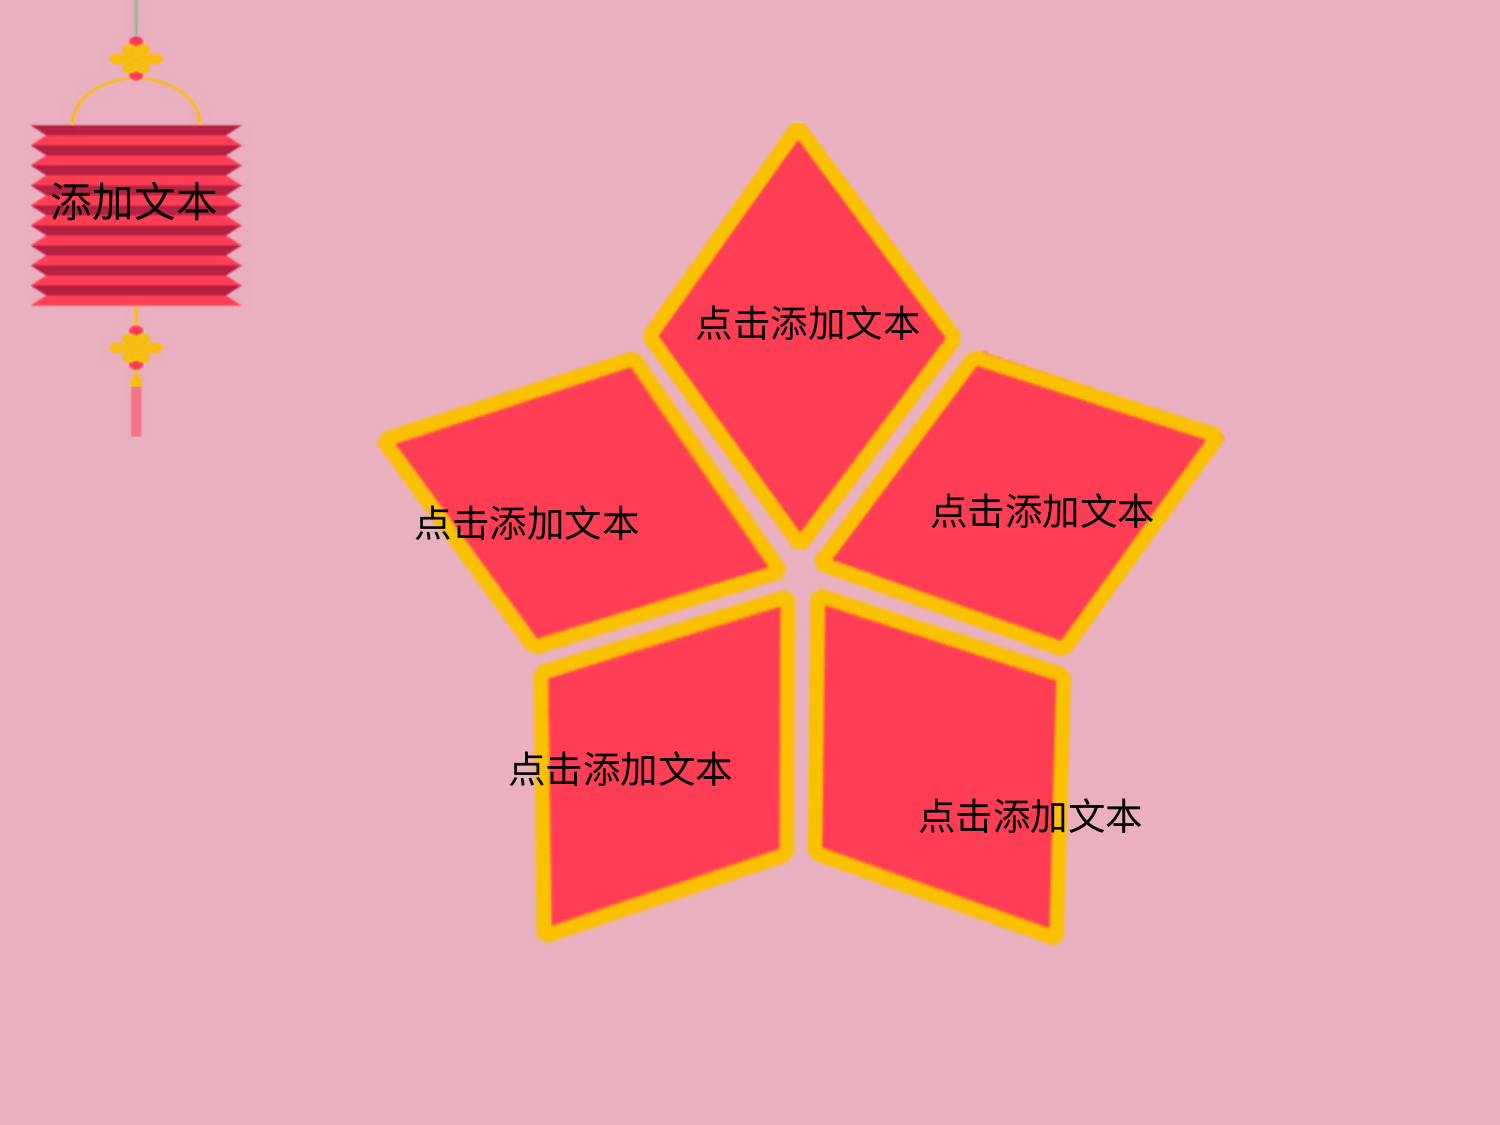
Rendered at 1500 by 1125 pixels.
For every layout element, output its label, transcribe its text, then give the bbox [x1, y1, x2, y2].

picture [0, 0, 1500, 1125]
text_box 添加文本 [36, 168, 233, 234]
